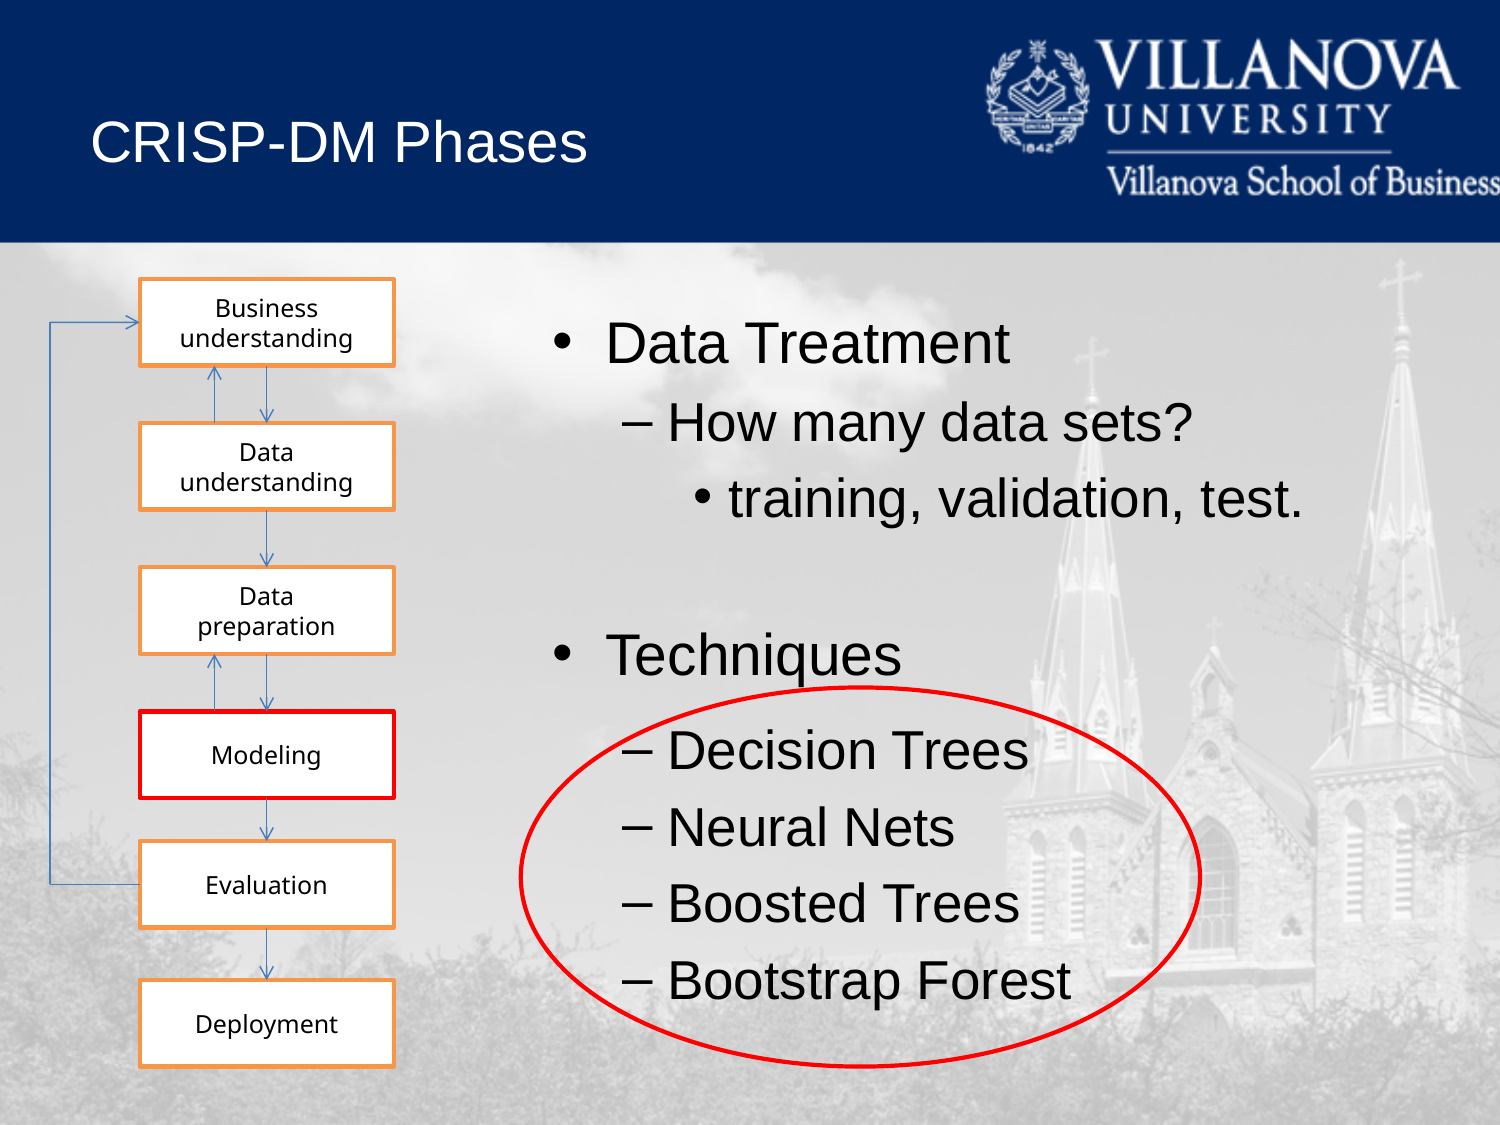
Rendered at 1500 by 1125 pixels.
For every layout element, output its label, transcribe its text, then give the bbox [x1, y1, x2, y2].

title CRISP-DM Phases [75, 45, 1425, 233]
picture [0, 0, 1500, 1125]
list Data Treatment How many data sets? training, validation, test. Techniques Decision Trees Neural Nets Boosted Trees Bootstrap Forest [537, 297, 1425, 1024]
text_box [49, 278, 394, 1067]
text_box [518, 685, 1203, 1069]
